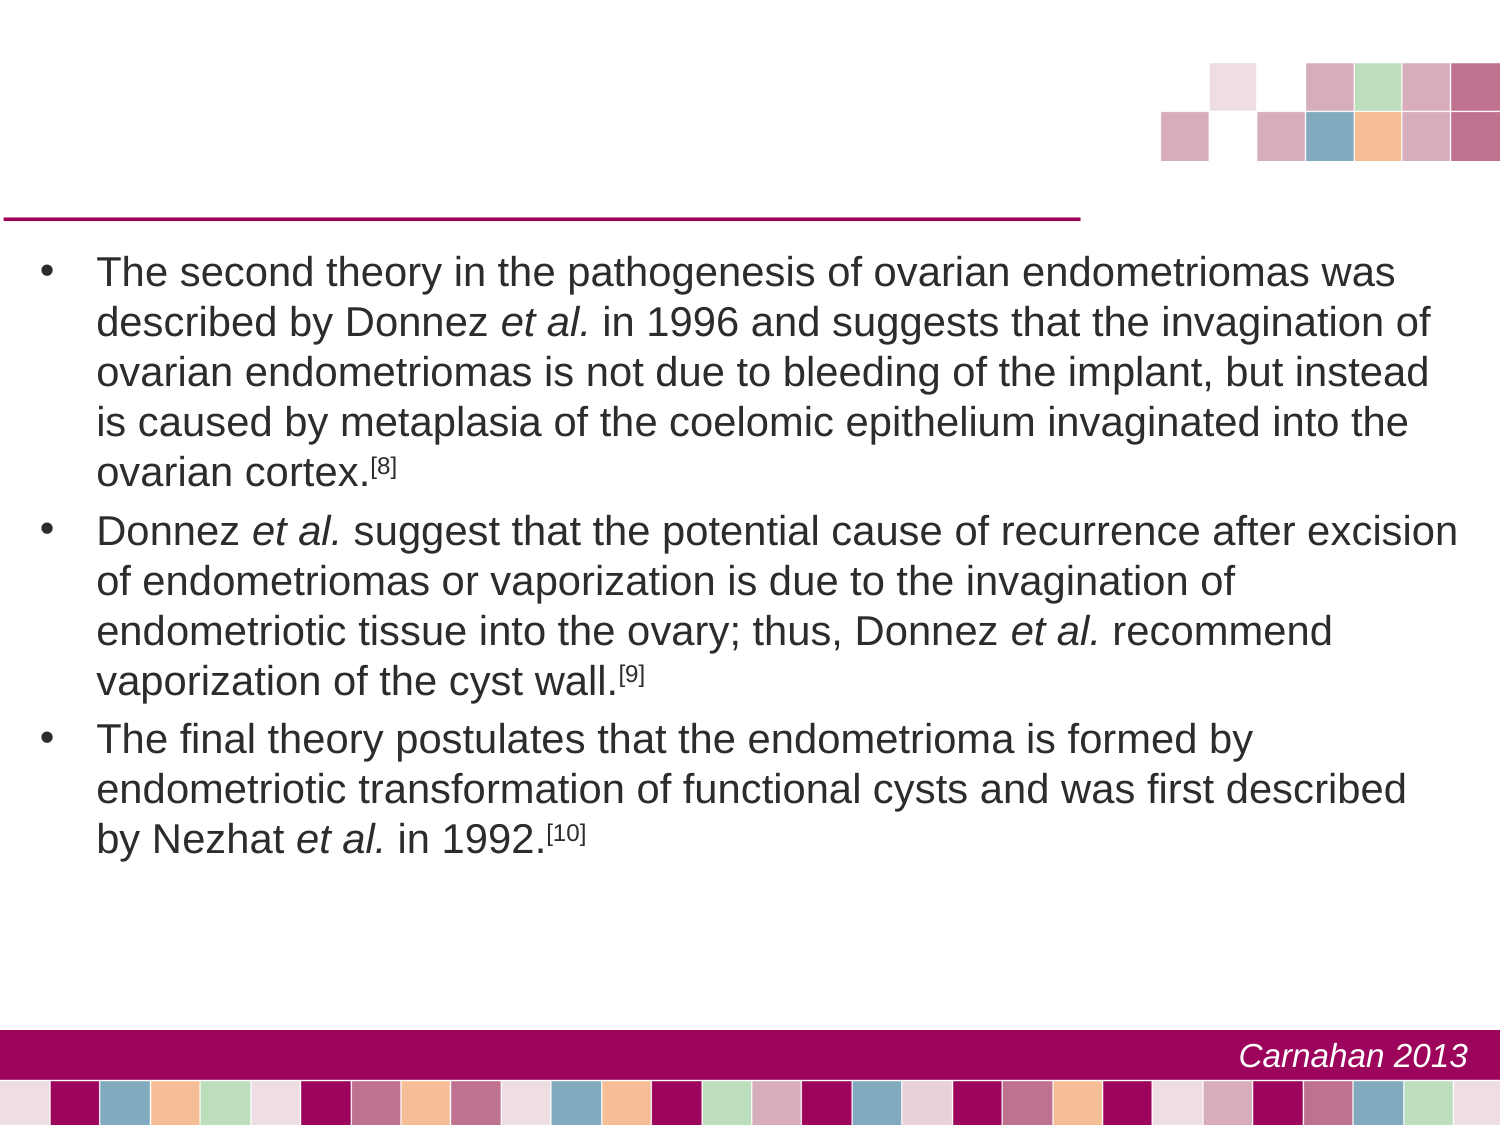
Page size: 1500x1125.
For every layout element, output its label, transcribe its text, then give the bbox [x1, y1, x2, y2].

picture [0, 1030, 1500, 1125]
list The second theory in the pathogenesis of ovarian endometriomas was described by Donnez et al. in 1996 and suggests that the invagination of ovarian endometriomas is not due to bleeding of the implant, but instead is caused by metaplasia of the coelomic epithelium invaginated into the ovarian cortex.[8] Donnez et al. suggest that the potential cause of recurrence after excision of endometriomas or vaporization is due to the invagination of endometriotic tissue into the ovary; thus, Donnez et al. recommend vaporization of the cyst wall.[9] The final theory postulates that the endometrioma is formed by endometriotic transformation of functional cysts and was first described by Nezhat et al. in 1992.[10] [24, 237, 1476, 1013]
picture [1149, 62, 1500, 161]
text_box Carnahan 2013 [1223, 1026, 1483, 1082]
picture [0, 212, 1088, 227]
